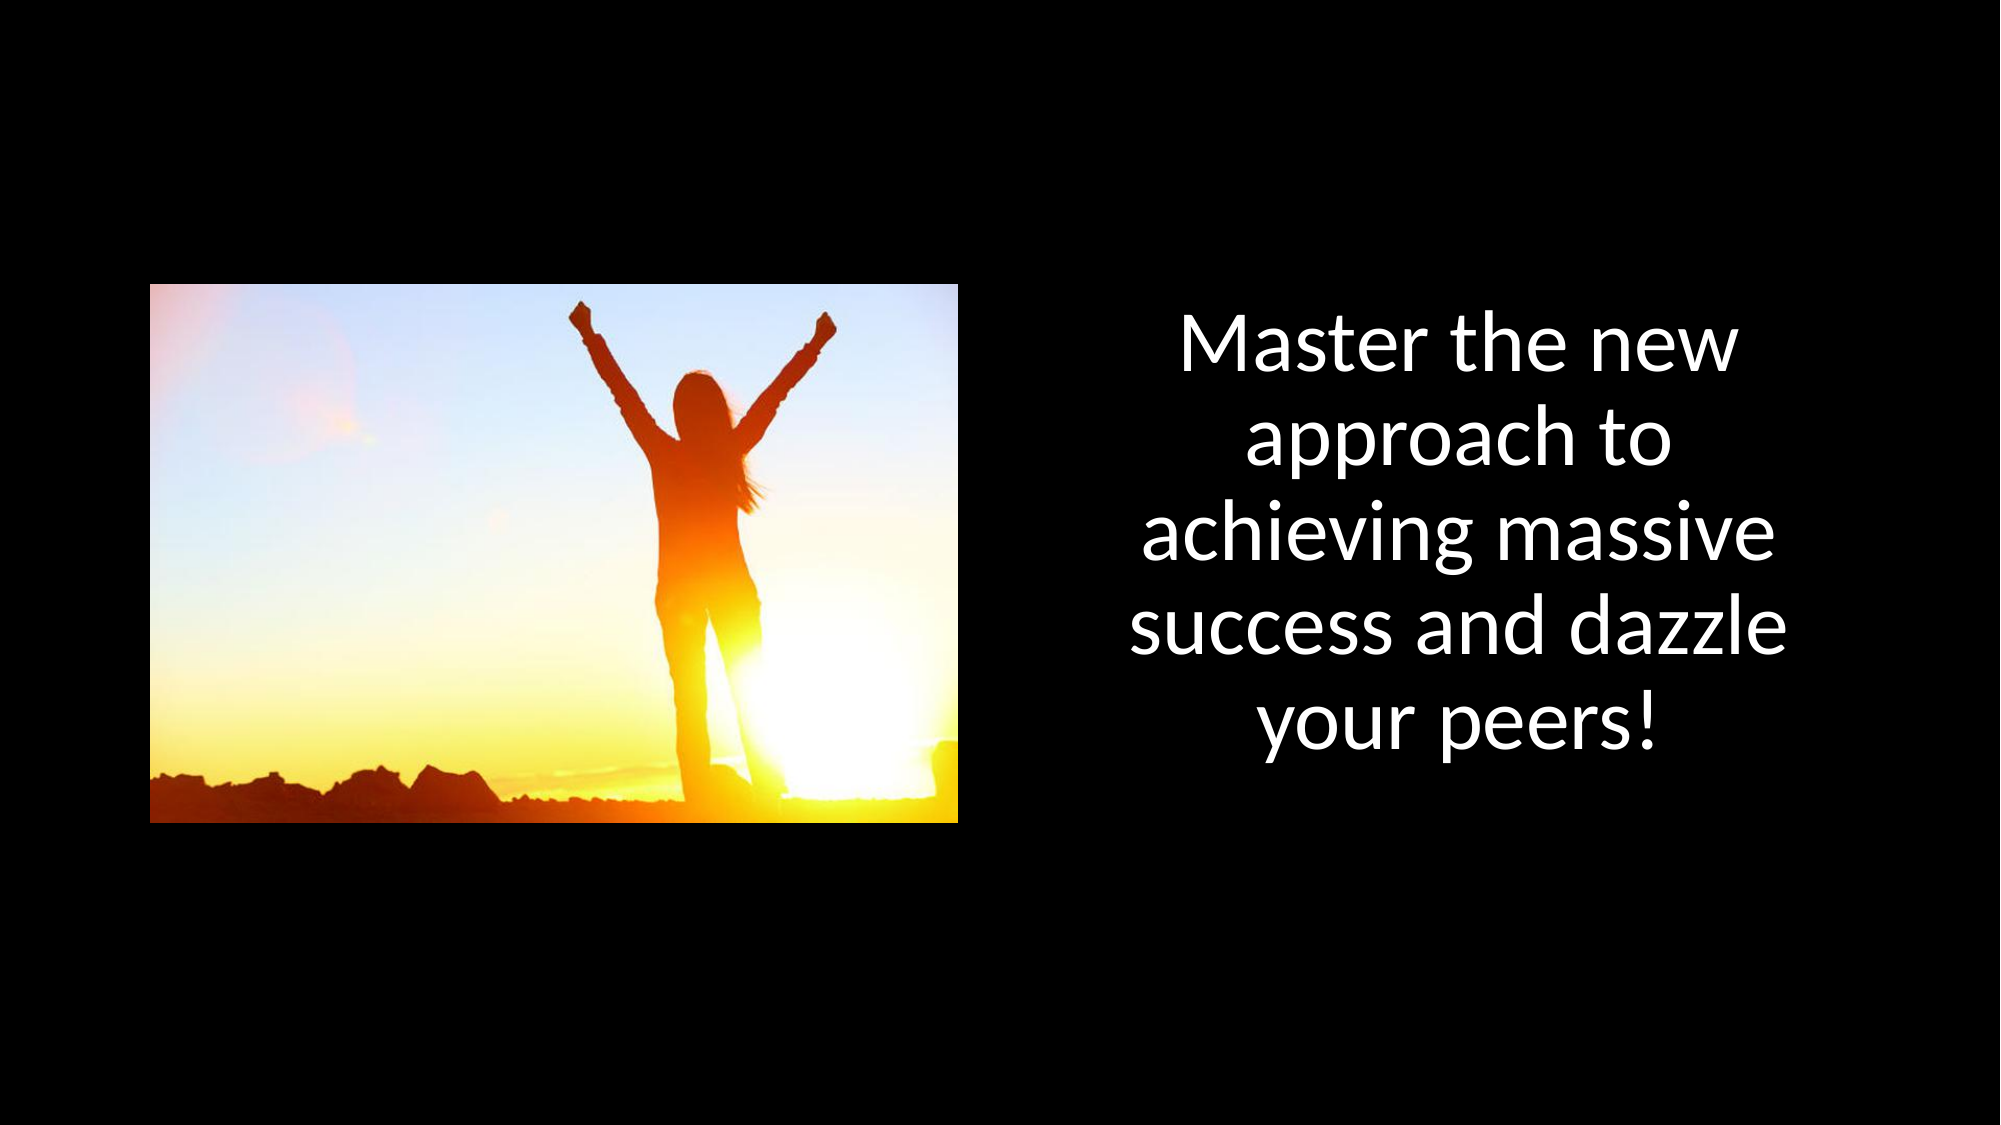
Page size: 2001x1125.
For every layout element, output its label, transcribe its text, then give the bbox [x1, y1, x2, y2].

picture [150, 284, 958, 823]
list Master the new approach to achieving massive success and dazzle your peers! [1092, 288, 1825, 819]
